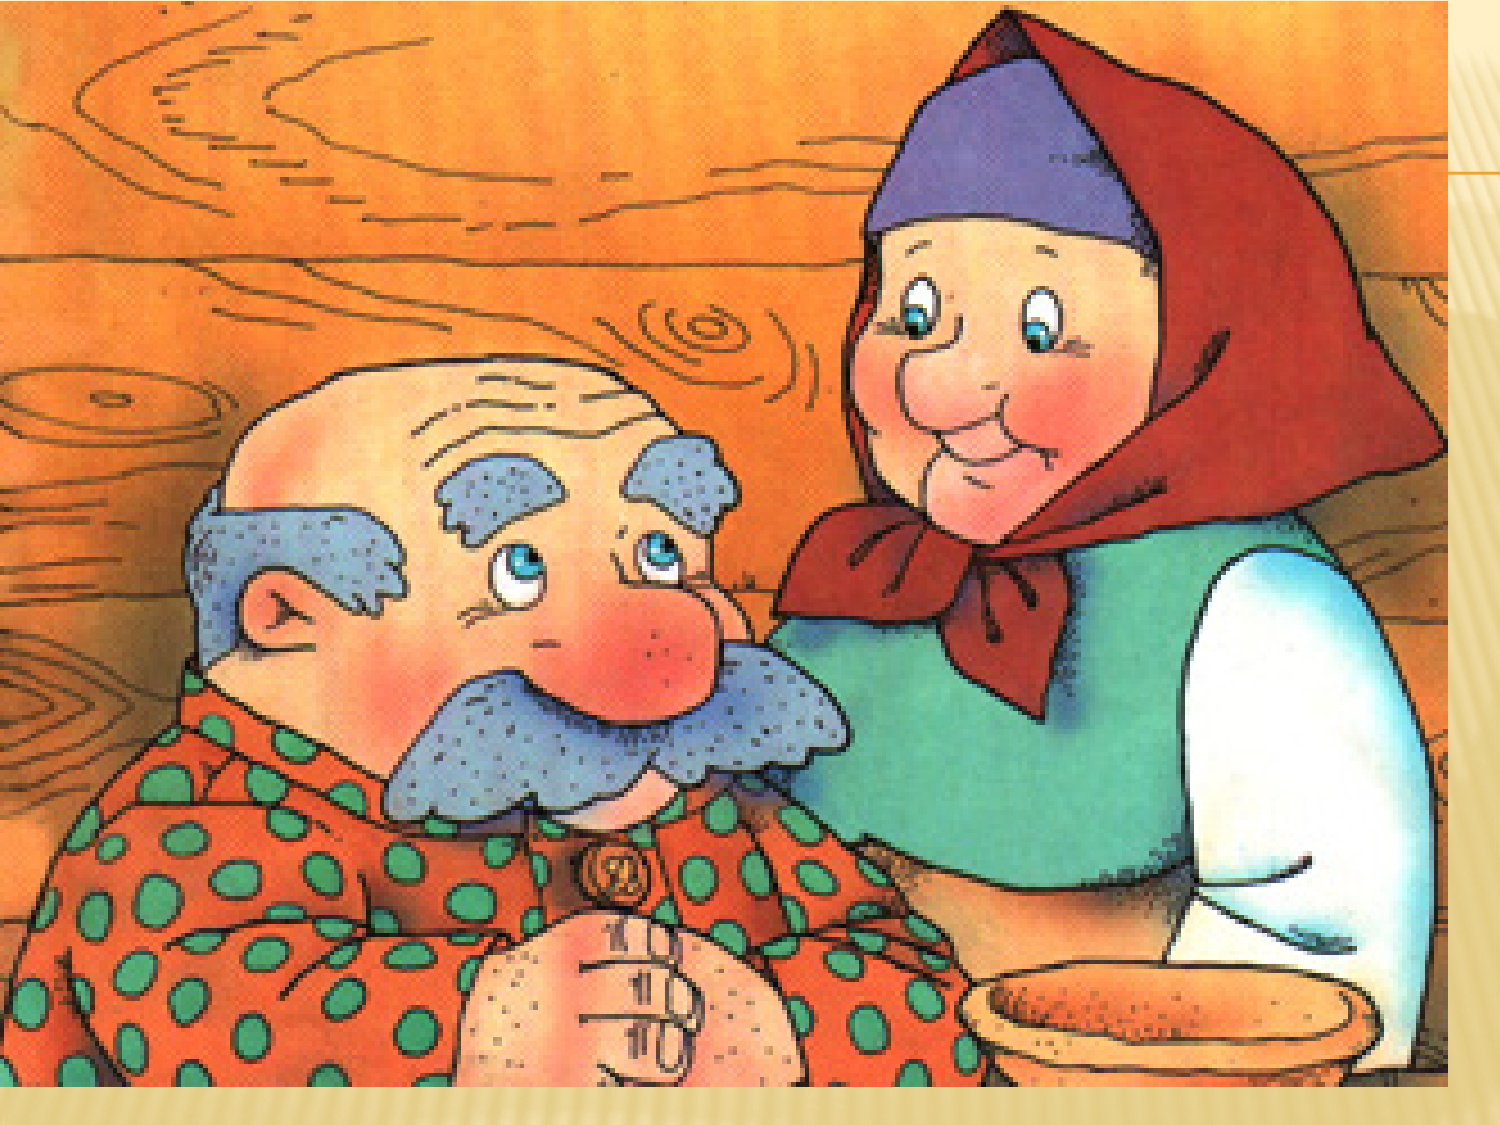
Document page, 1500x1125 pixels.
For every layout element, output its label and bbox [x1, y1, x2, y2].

list [0, 1, 1448, 1088]
